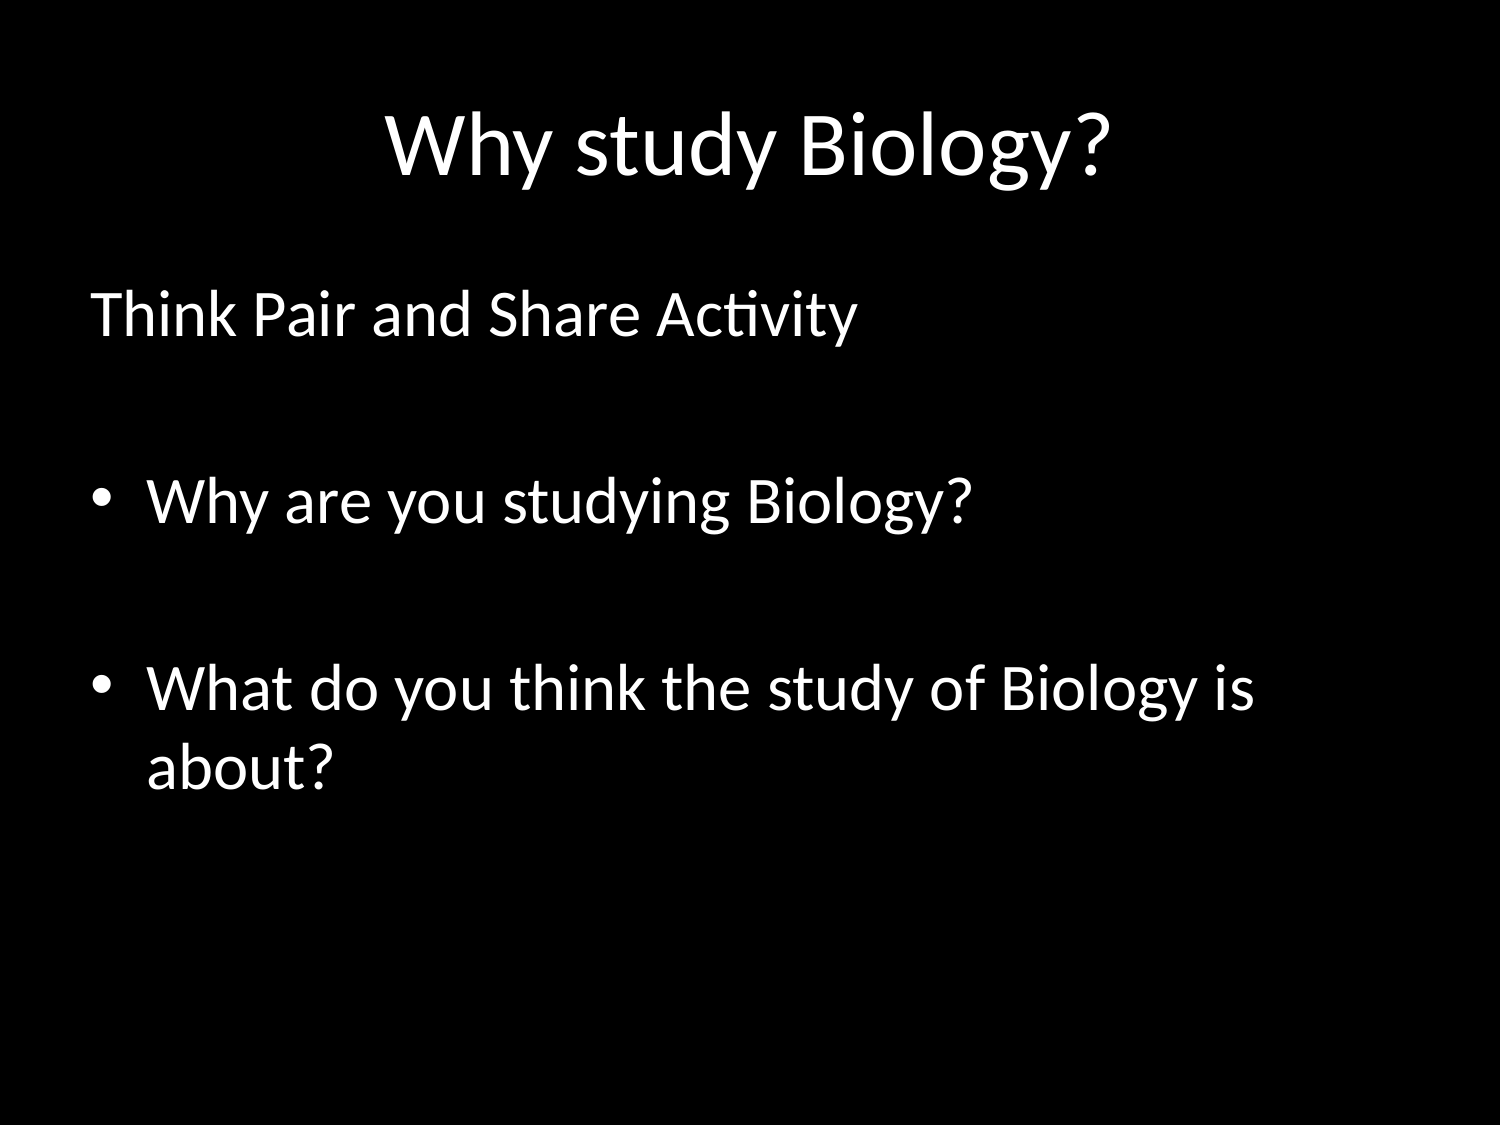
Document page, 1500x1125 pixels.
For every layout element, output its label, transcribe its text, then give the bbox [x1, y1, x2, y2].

list Think Pair and Share Activity Why are you studying Biology? What do you think the study of Biology is about? [75, 262, 1425, 1005]
title Why study Biology? [75, 45, 1425, 233]
